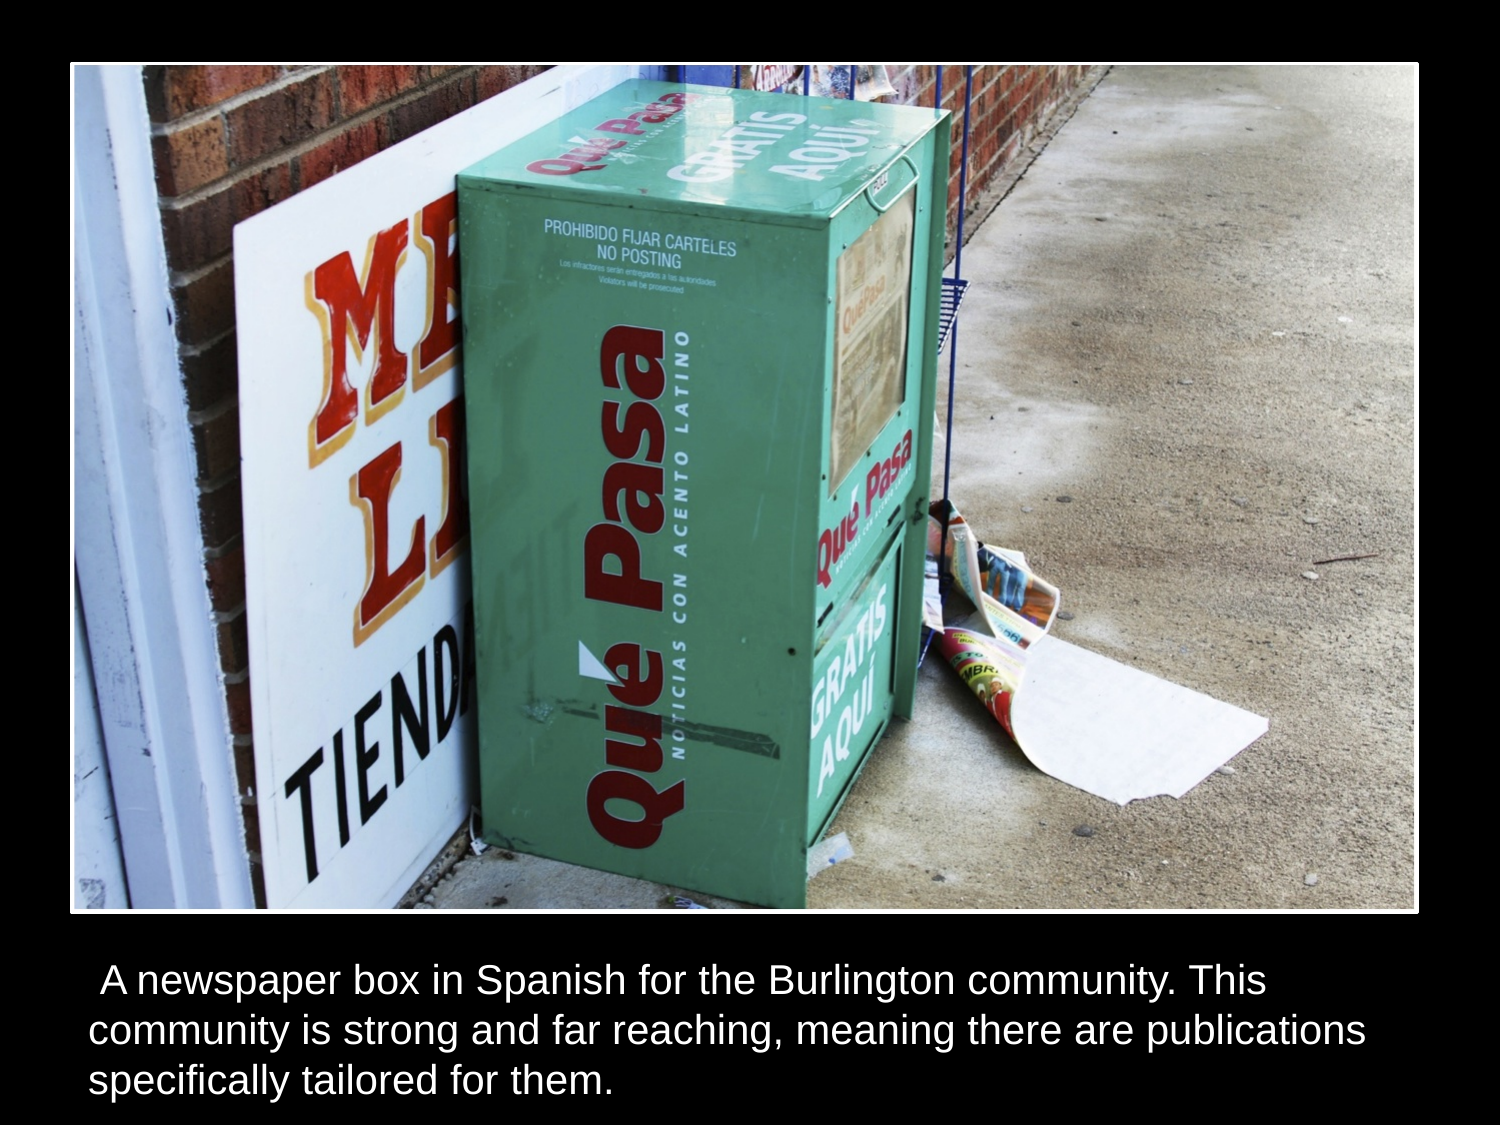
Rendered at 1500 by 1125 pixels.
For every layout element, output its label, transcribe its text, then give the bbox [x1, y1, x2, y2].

picture [73, 64, 1416, 912]
text_box A newspaper box in Spanish for the Burlington community. This community is strong and far reaching, meaning there are publications specifically tailored for them. [73, 945, 1400, 1125]
